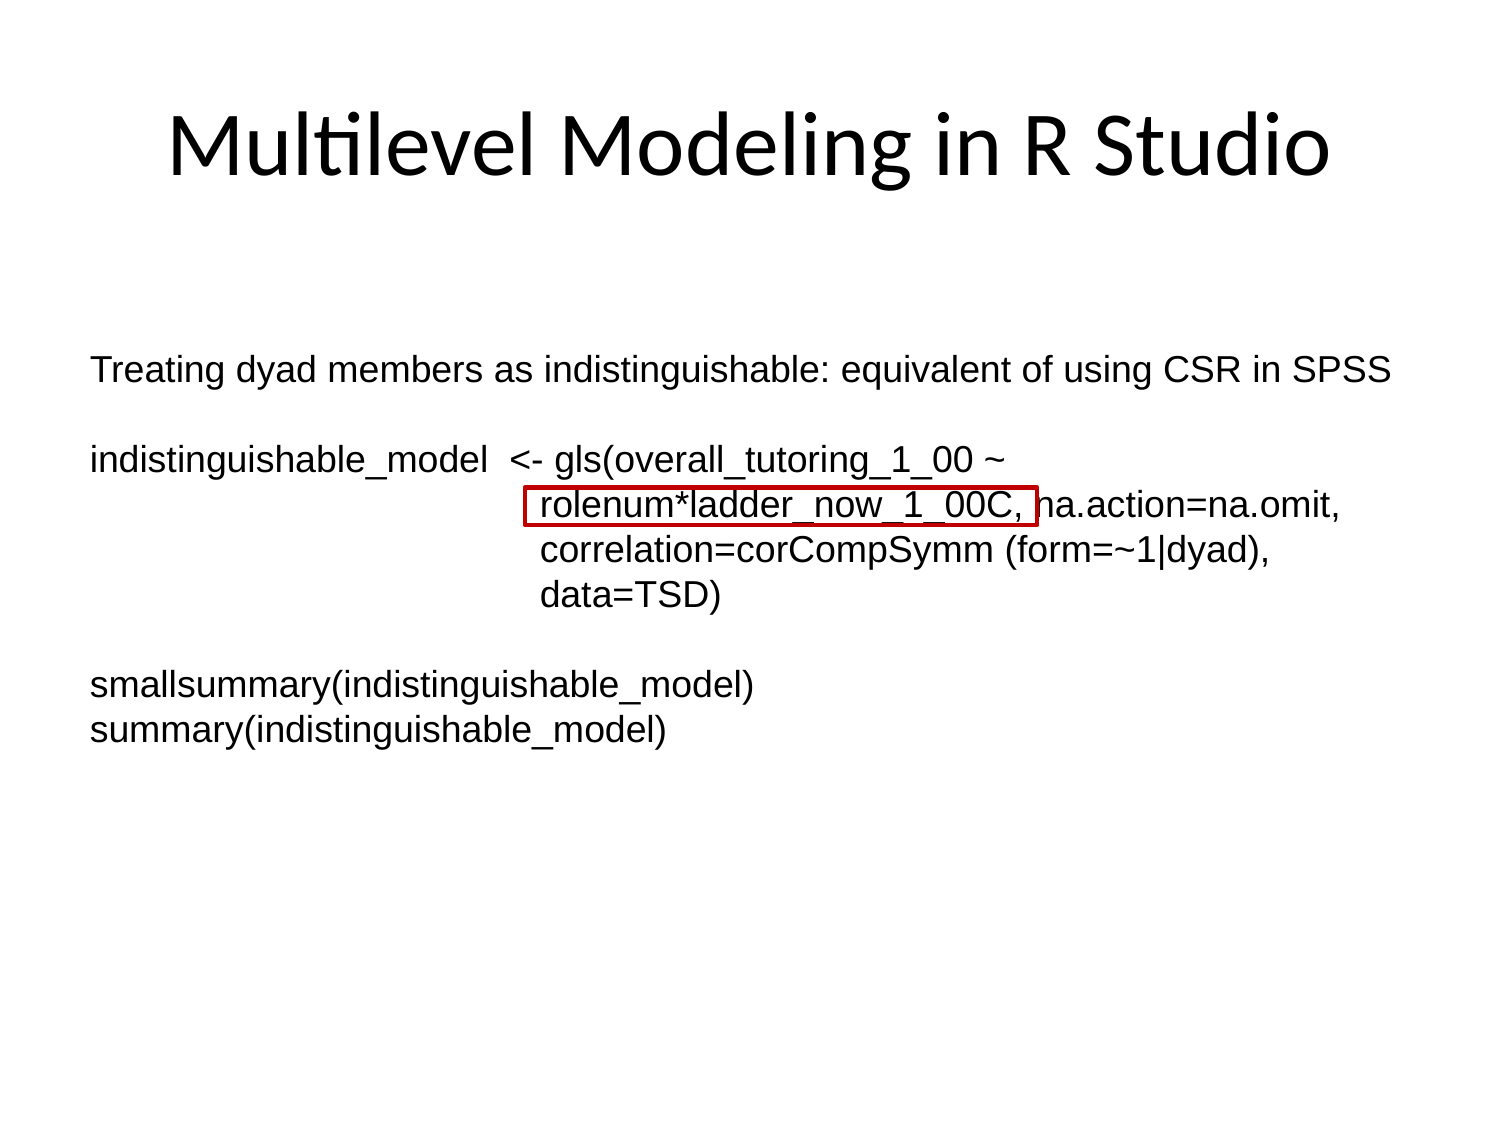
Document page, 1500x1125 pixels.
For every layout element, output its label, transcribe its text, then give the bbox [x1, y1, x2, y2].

text_box Treating dyad members as indistinguishable: equivalent of using CSR in SPSS indistinguishable_model <- gls(overall_tutoring_1_00 ~ rolenum*ladder_now_1_00C, na.action=na.omit, correlation=corCompSymm (form=~1|dyad), data=TSD) smallsummary(indistinguishable_model) summary(indistinguishable_model) [74, 337, 1425, 758]
title Multilevel Modeling in R Studio [75, 45, 1425, 233]
text_box [523, 485, 1039, 527]
